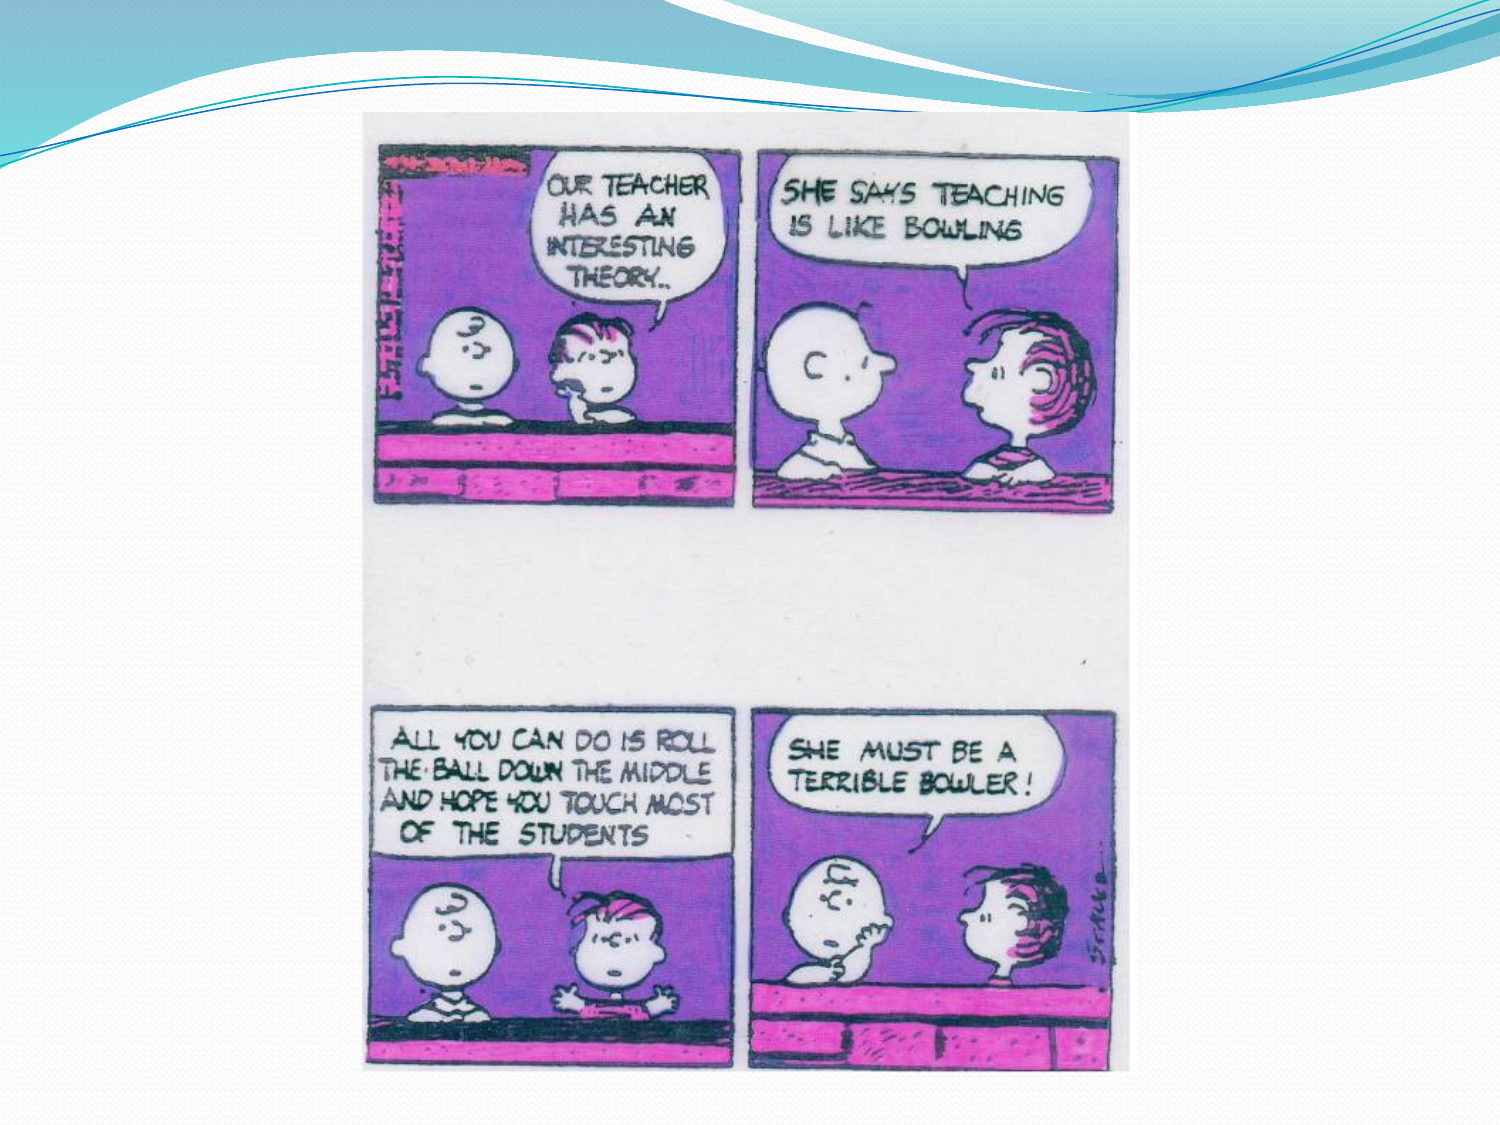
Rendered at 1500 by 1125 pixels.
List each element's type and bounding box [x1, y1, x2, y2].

list [362, 112, 1137, 1073]
